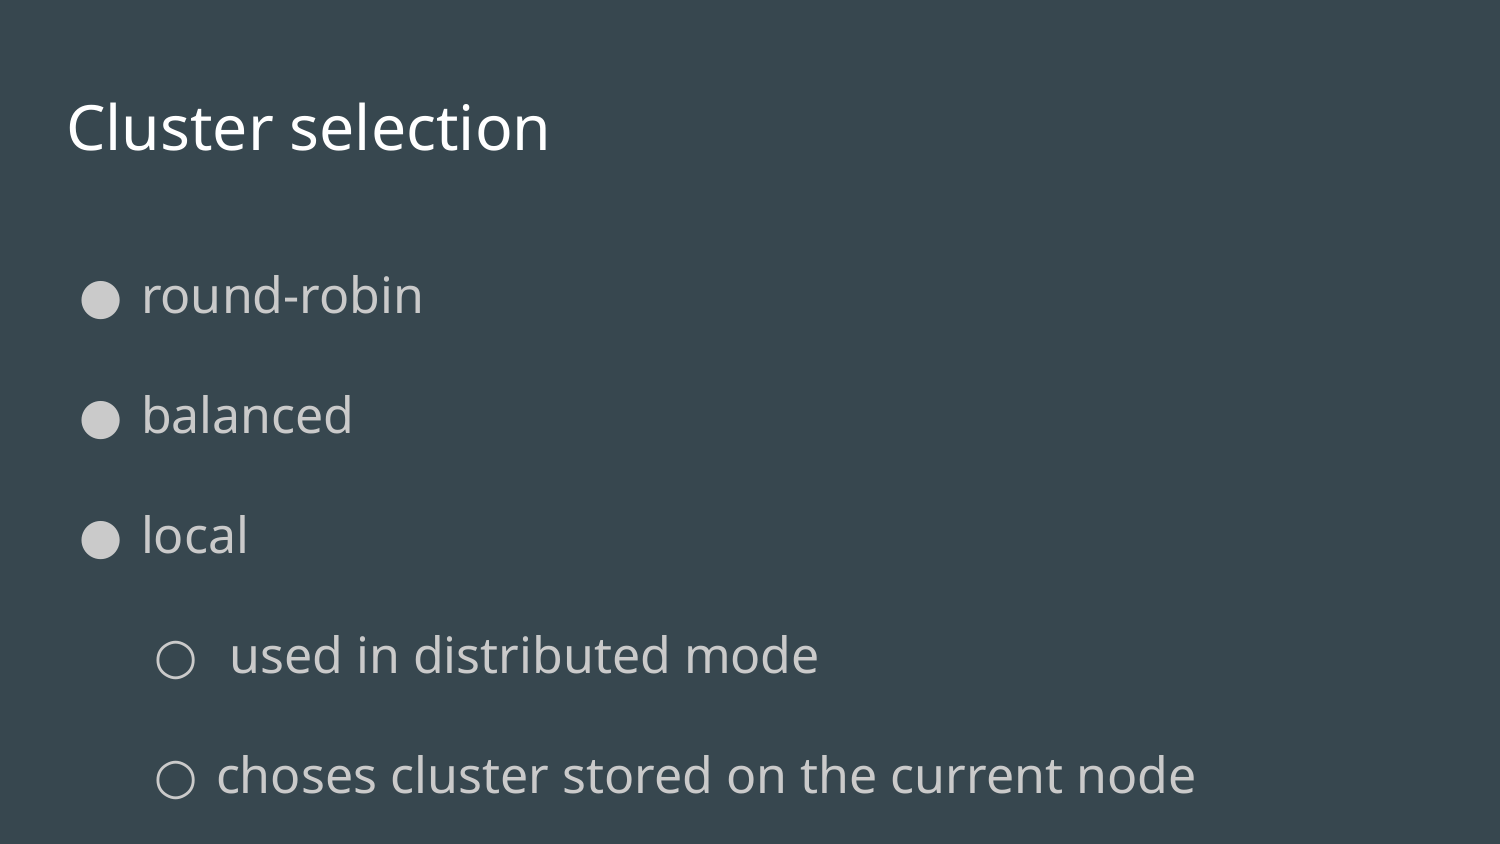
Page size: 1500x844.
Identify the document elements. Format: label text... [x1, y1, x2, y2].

title Cluster selection [51, 72, 1449, 167]
list round-robin balanced local used in distributed mode choses cluster stored on the current node [51, 189, 1449, 750]
